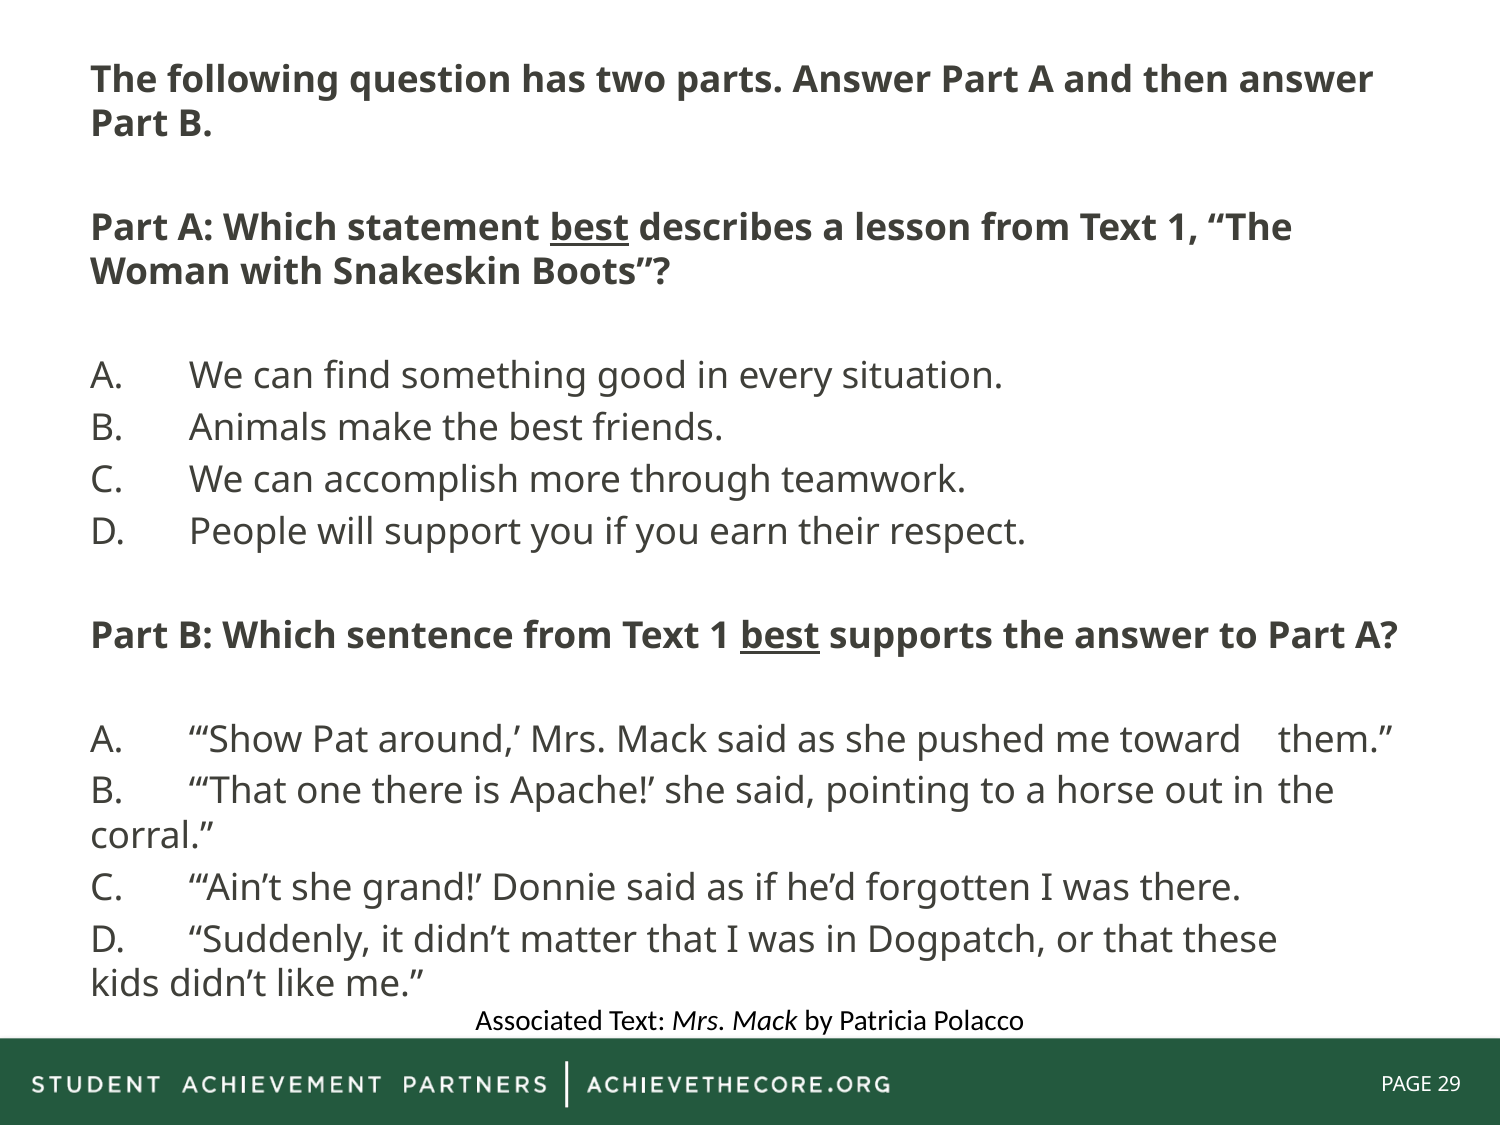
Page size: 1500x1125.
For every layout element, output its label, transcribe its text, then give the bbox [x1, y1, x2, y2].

list The following question has two parts. Answer Part A and then answer Part B. Part A: Which statement best describes a lesson from Text 1, “The Woman with Snakeskin Boots”? A. We can find something good in every situation. B. Animals make the best friends. C. We can accomplish more through teamwork. D. People will support you if you earn their respect. Part B: Which sentence from Text 1 best supports the answer to Part A? A. “‘Show Pat around,’ Mrs. Mack said as she pushed me toward them.” B. “‘That one there is Apache!’ she said, pointing to a horse out in the corral.” C. “‘Ain’t she grand!’ Donnie said as if he’d forgotten I was there. D. “Suddenly, it didn’t matter that I was in Dogpatch, or that these kids didn’t like me.” [75, 47, 1425, 993]
text_box Associated Text: Mrs. Mack by Patricia Polacco [74, 993, 1425, 1044]
